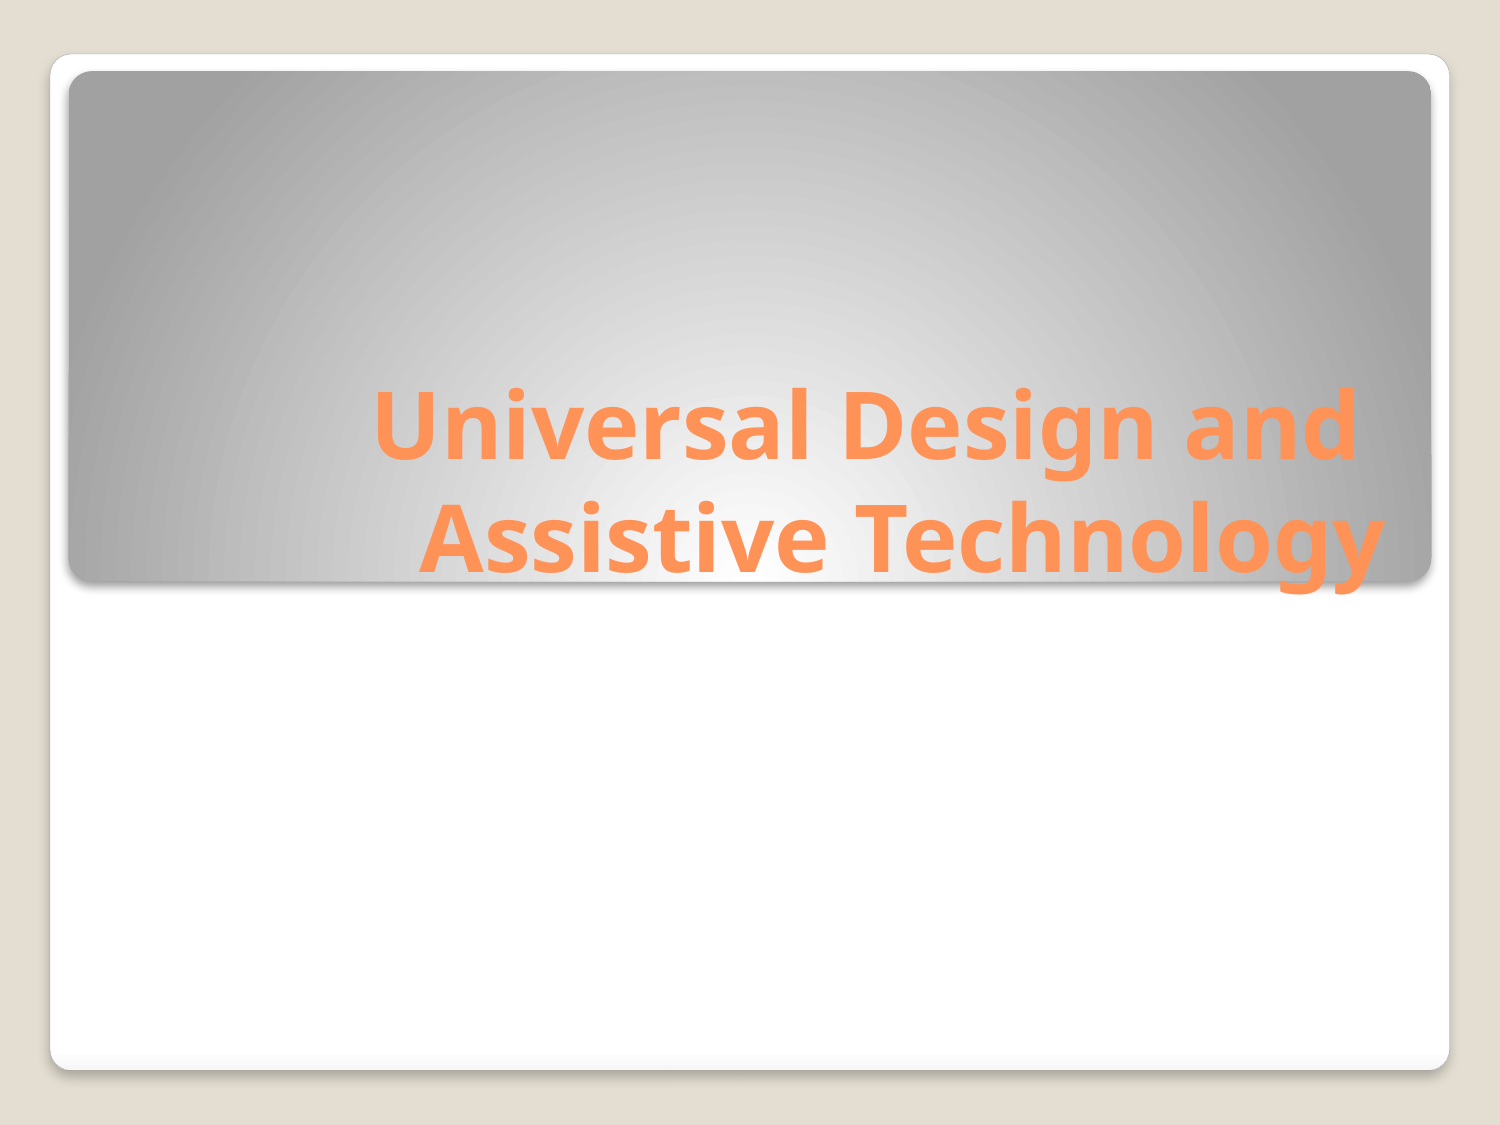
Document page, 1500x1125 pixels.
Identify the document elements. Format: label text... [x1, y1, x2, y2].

title Universal Design and Assistive Technology [118, 298, 1394, 599]
